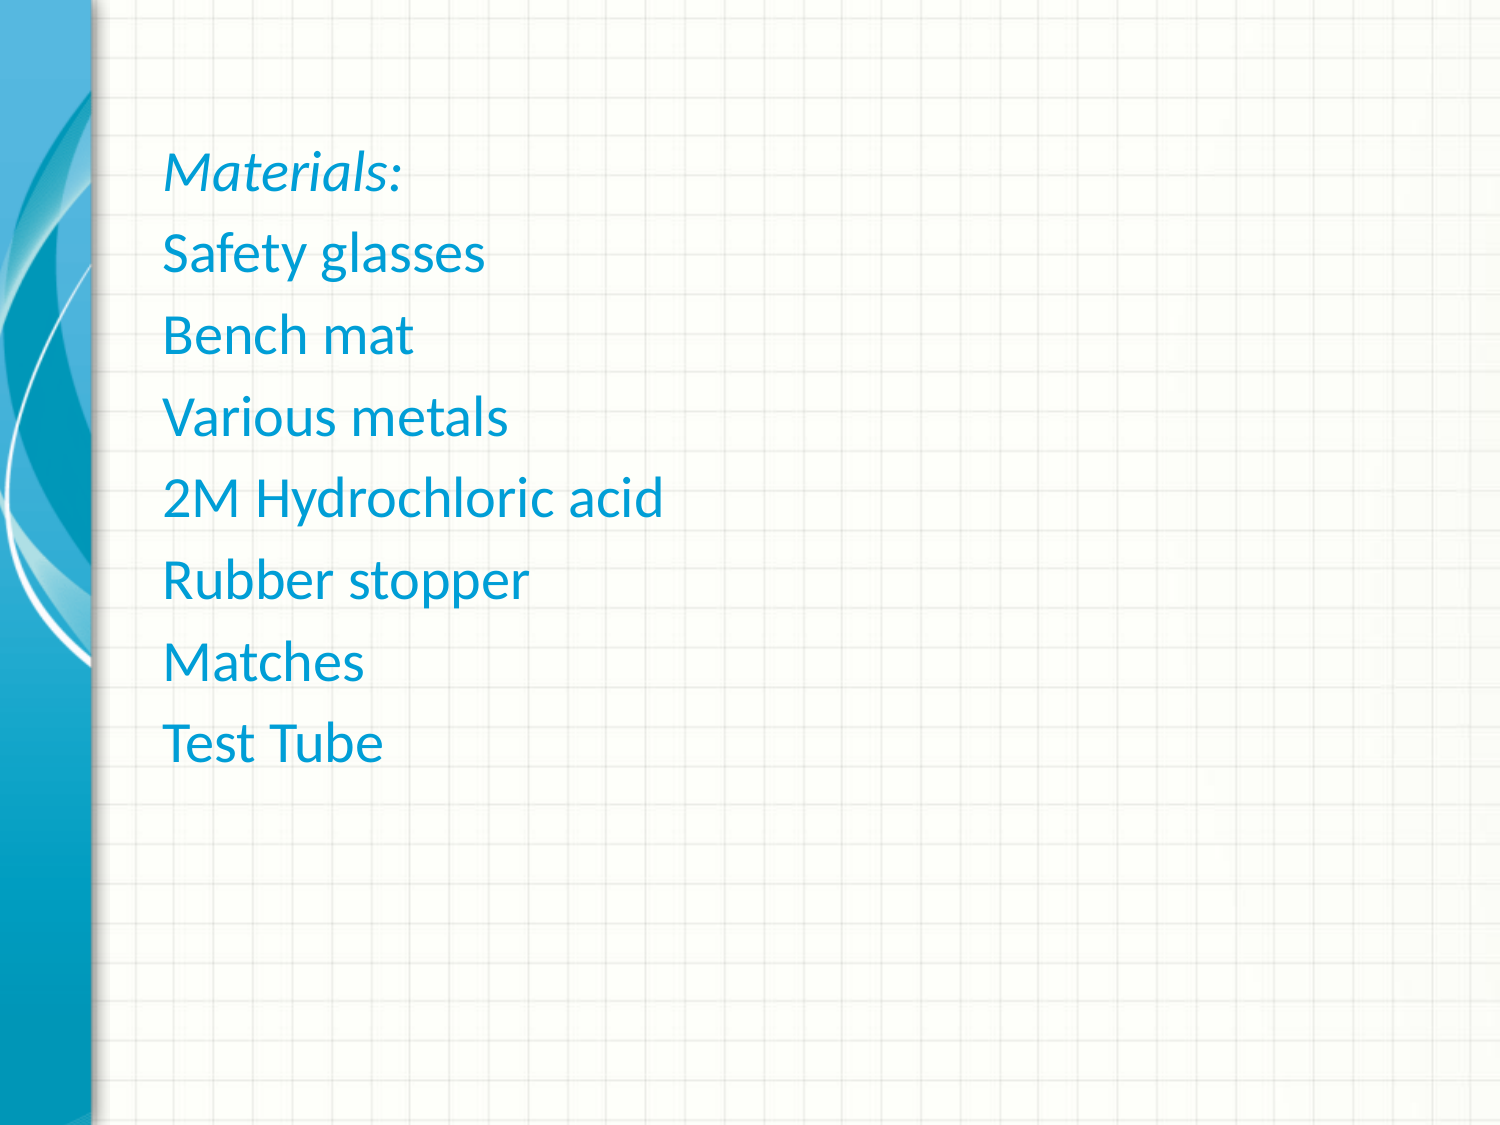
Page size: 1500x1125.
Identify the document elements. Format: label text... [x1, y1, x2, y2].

picture [0, 0, 1500, 1125]
list Materials: Safety glasses Bench mat Various metals 2M Hydrochloric acid Rubber stopper Matches Test Tube [147, 125, 1294, 847]
